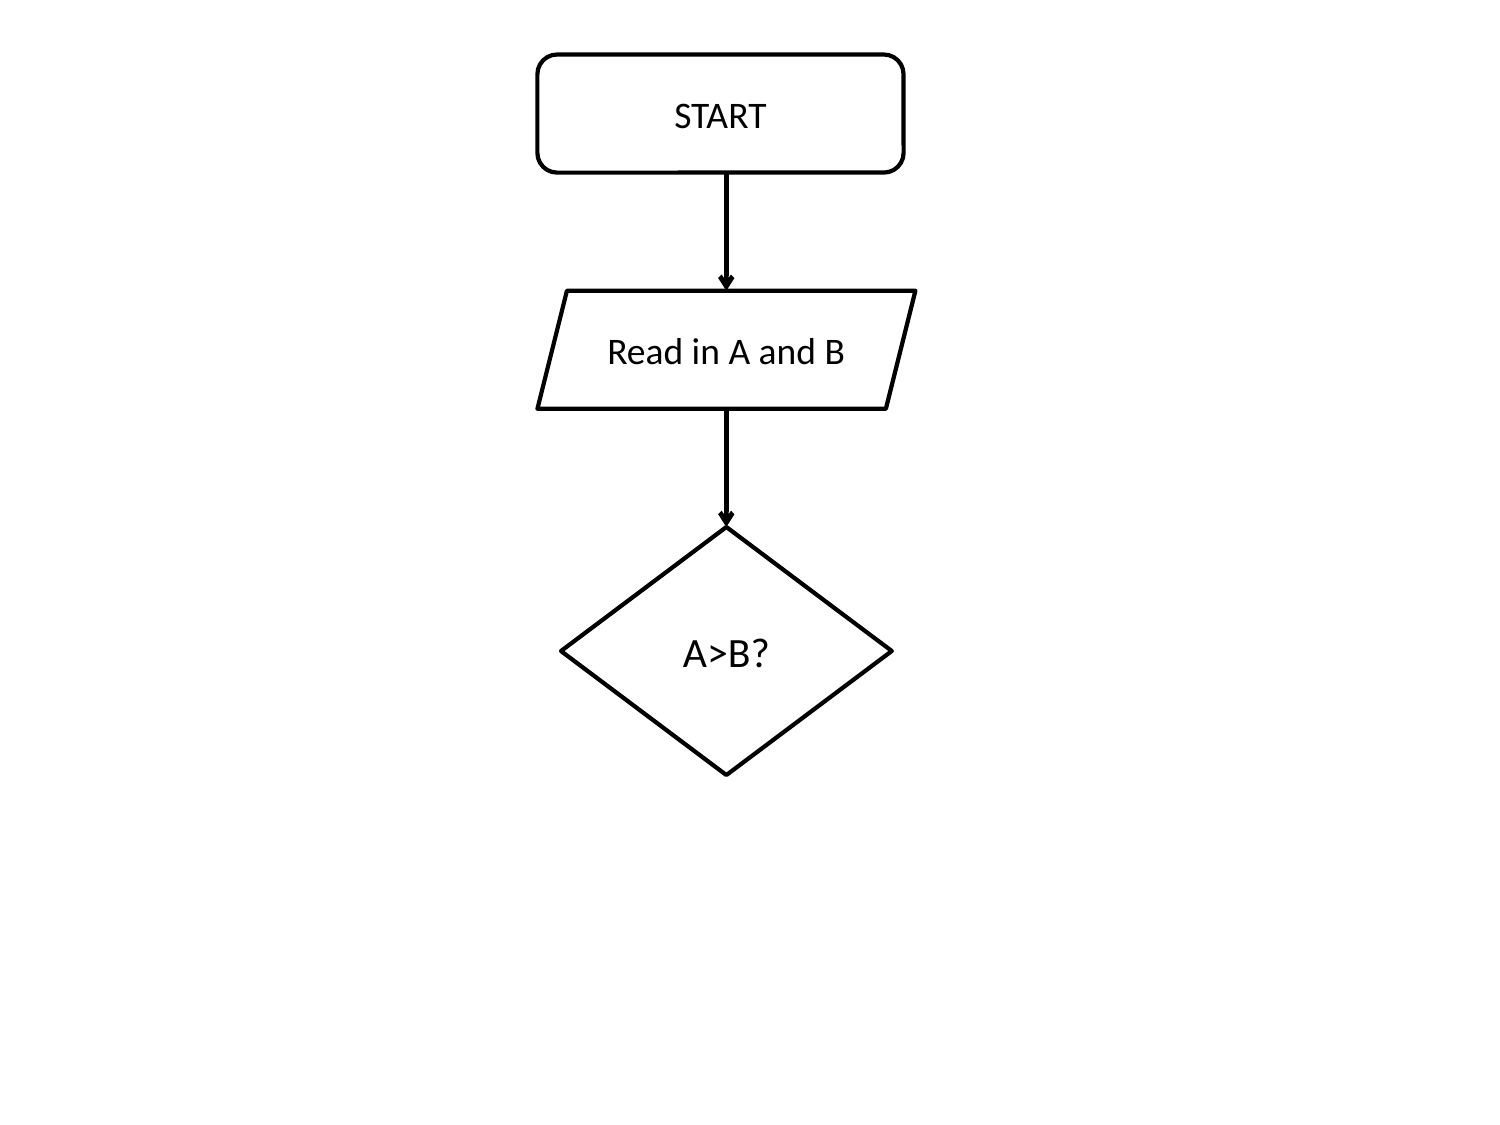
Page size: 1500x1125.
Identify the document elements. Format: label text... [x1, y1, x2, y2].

text_box Read in A and B [535, 288, 918, 411]
text_box START [535, 52, 906, 175]
text_box A>B? [558, 527, 894, 777]
